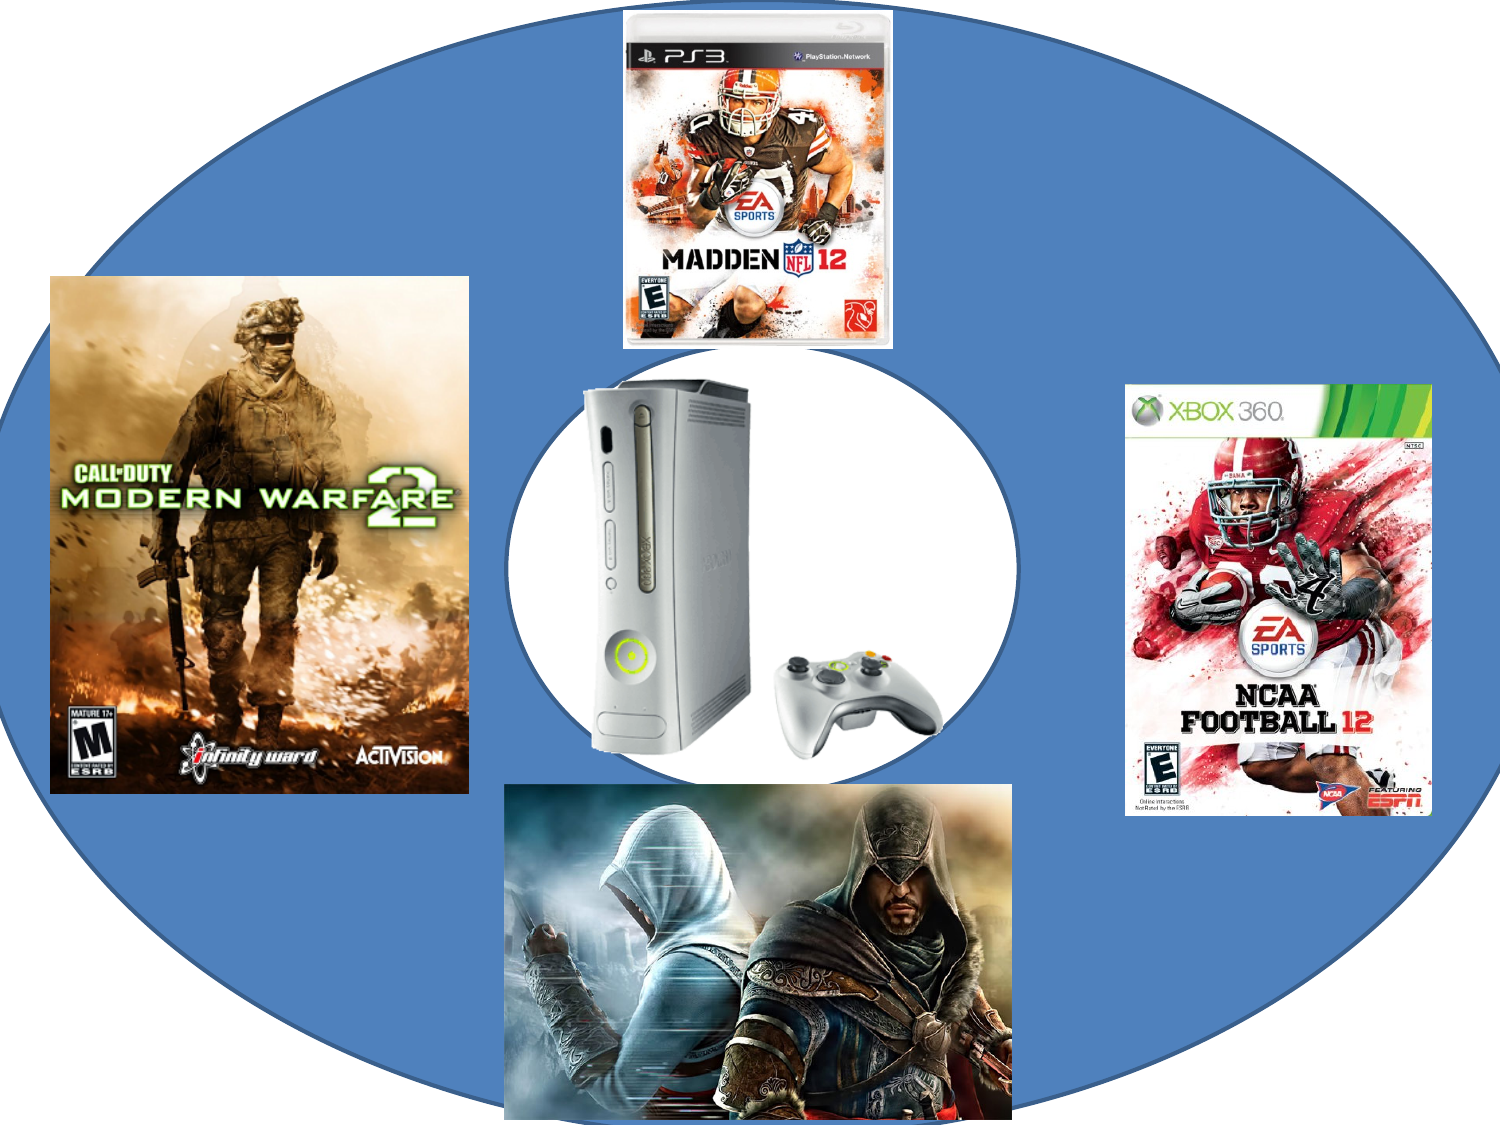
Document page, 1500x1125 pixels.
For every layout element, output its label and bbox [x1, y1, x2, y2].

text_box [654, 775, 871, 783]
text_box [0, 0, 1500, 1110]
picture [504, 784, 1012, 1120]
picture [49, 276, 469, 794]
picture [1124, 383, 1432, 816]
picture [496, 369, 1029, 769]
text_box [643, 357, 882, 367]
picture [623, 9, 893, 349]
